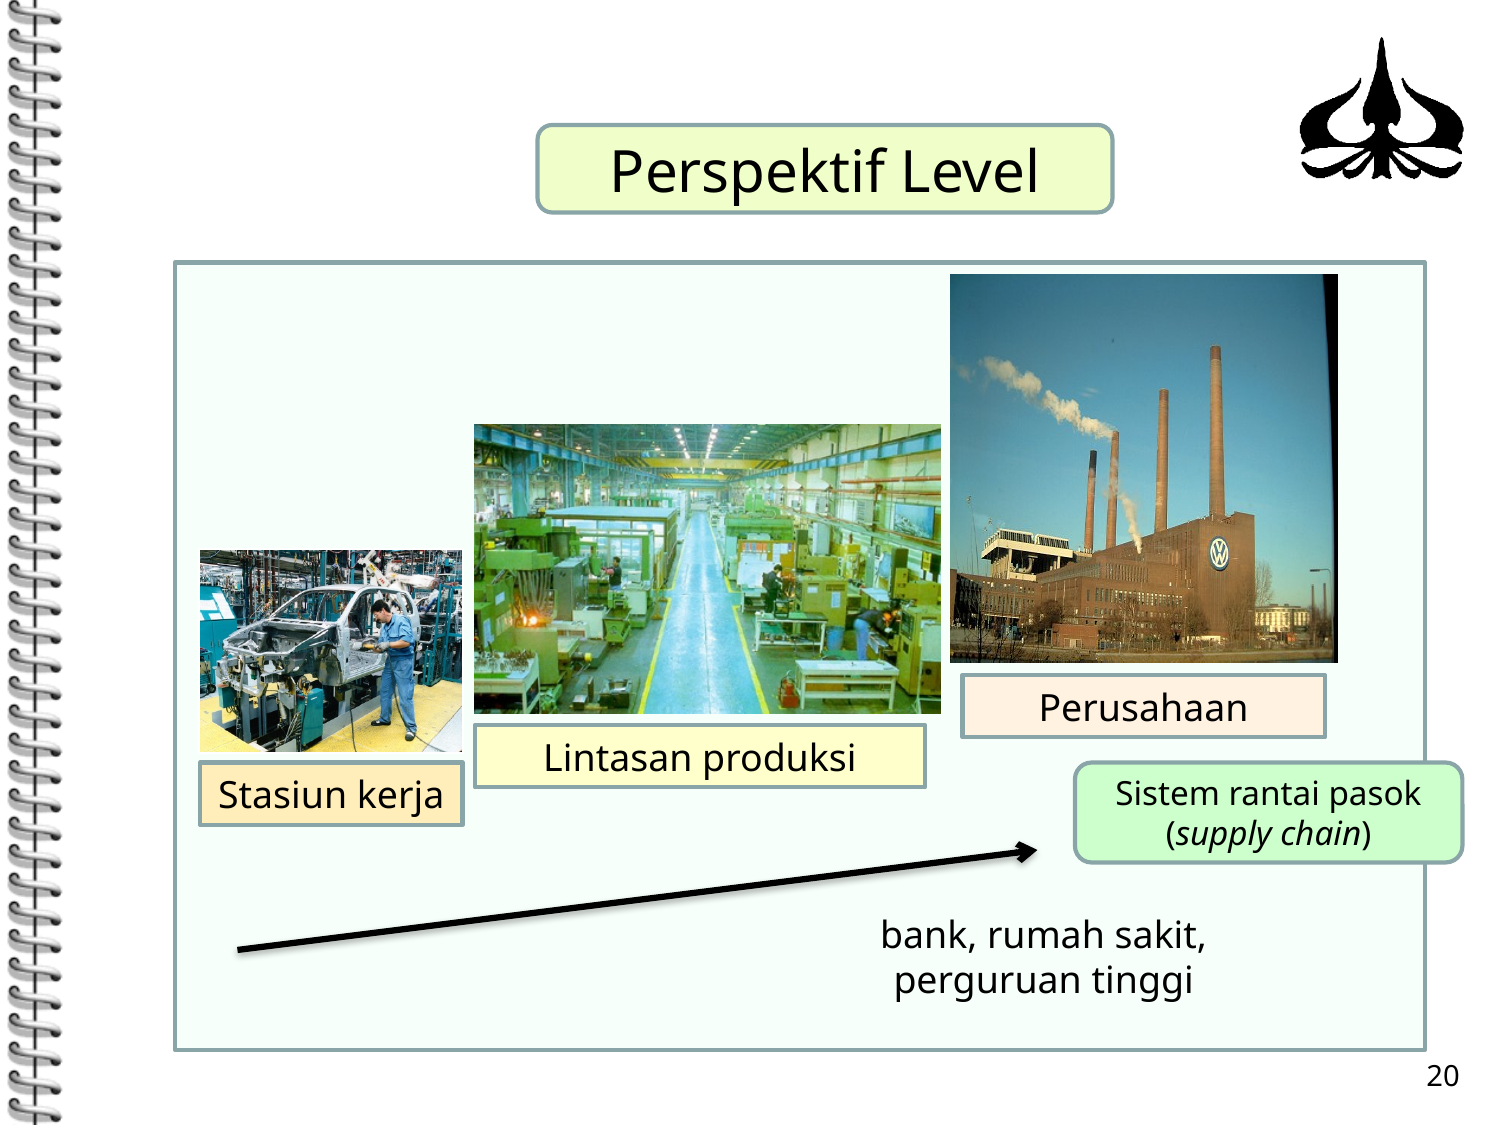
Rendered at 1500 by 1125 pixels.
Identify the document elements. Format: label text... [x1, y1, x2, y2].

text_box Lintasan produksi [473, 723, 927, 789]
slide_number 20 [1124, 1049, 1476, 1091]
picture [0, 0, 1500, 1125]
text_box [237, 849, 1038, 951]
text_box Stasiun kerja [198, 760, 465, 827]
text_box Perspektif Level [535, 122, 1115, 215]
text_box bank, rumah sakit, perguruan tinggi [785, 897, 1303, 1015]
text_box Perusahaan [960, 673, 1327, 739]
text_box Sistem rantai pasok (supply chain) [1072, 760, 1465, 865]
text_box [173, 260, 1427, 1052]
